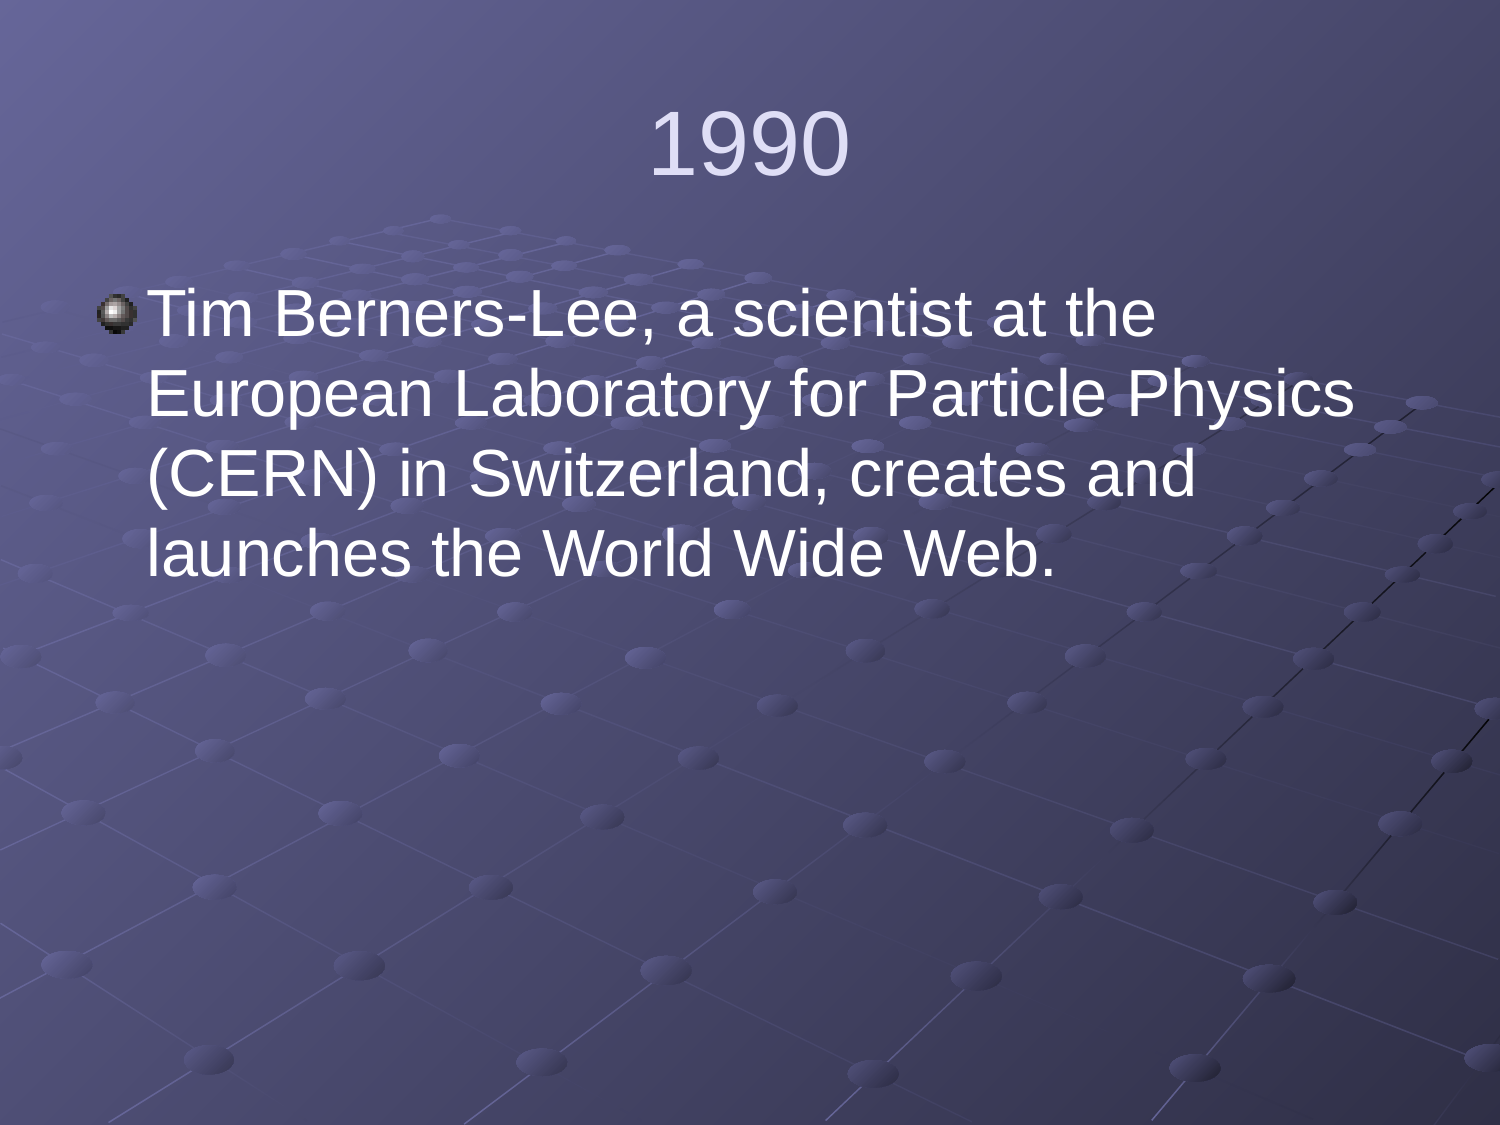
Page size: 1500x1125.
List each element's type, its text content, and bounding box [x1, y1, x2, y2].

list Tim Berners-Lee, a scientist at the European Laboratory for Particle Physics (CERN) in Switzerland, creates and launches the World Wide Web. [75, 262, 1425, 1007]
title 1990 [75, 45, 1425, 233]
picture [90, 286, 137, 334]
